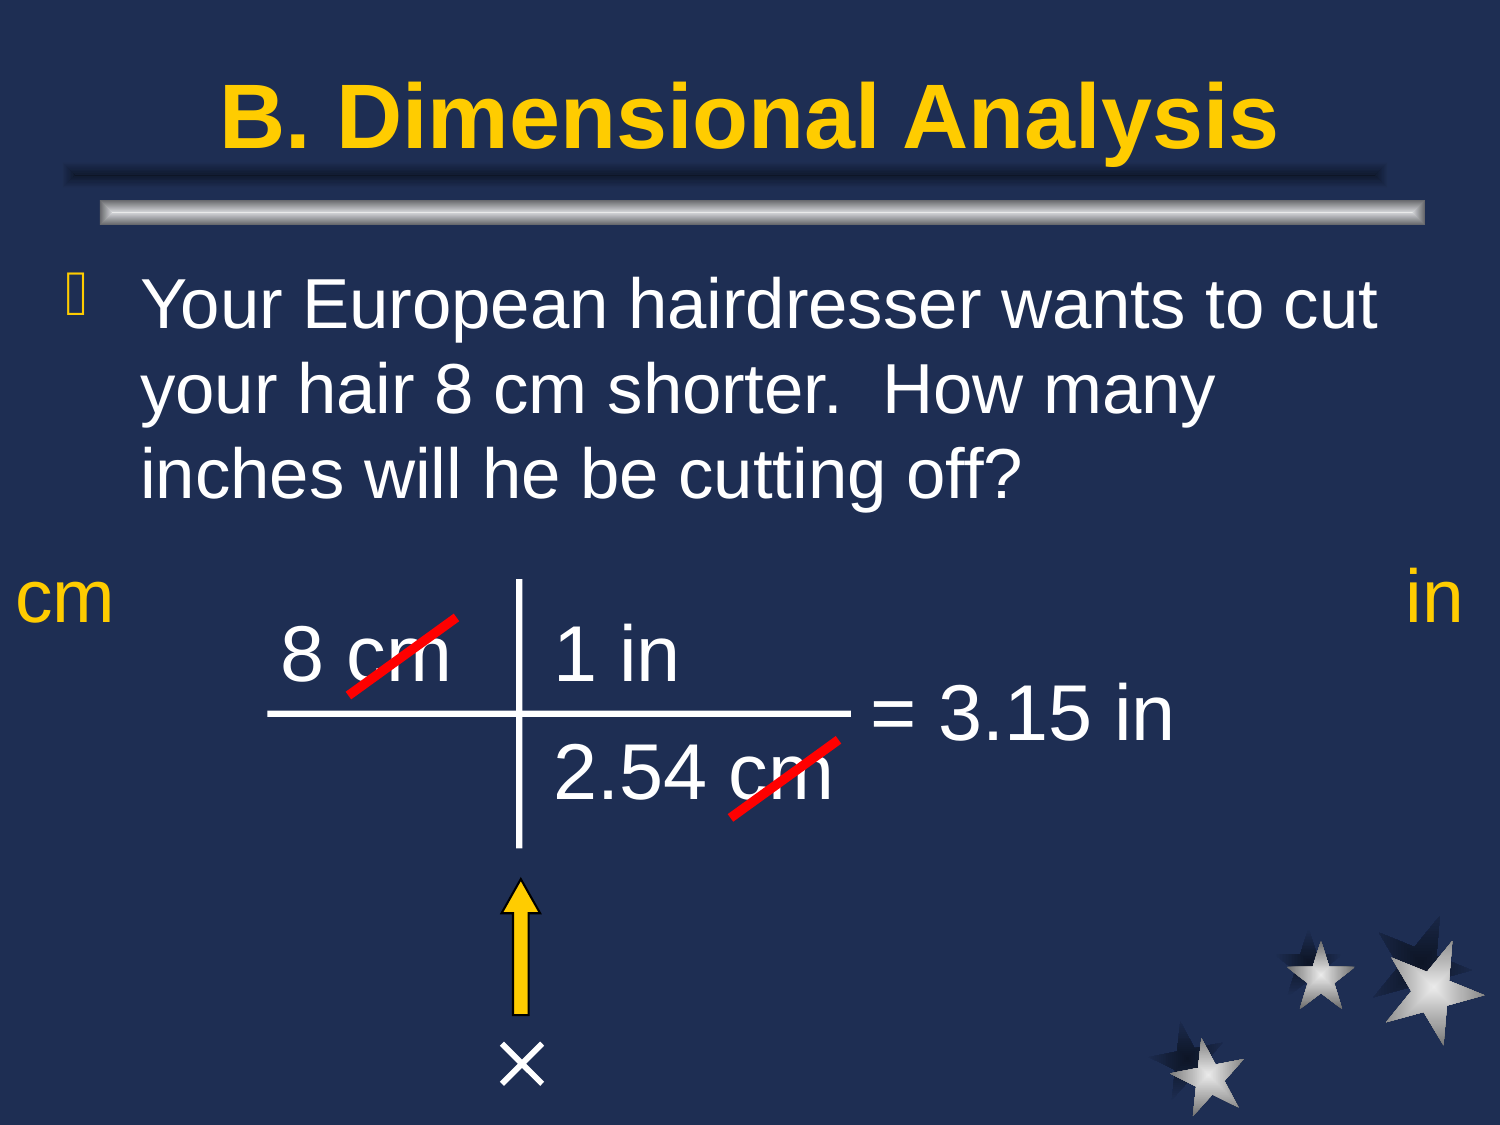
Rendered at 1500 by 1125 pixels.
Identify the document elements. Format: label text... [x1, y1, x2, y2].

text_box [348, 655, 839, 819]
title B. Dimensional Analysis [112, 37, 1388, 176]
text_box = 3.15 in [855, 655, 1220, 774]
list Your European hairdresser wants to cut your hair 8 cm shorter. How many inches will he be cutting off? [49, 249, 1451, 481]
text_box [478, 878, 560, 1125]
text_box 8 cm [266, 655, 343, 725]
text_box 1 in 2.54 cm [538, 655, 877, 860]
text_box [0, 540, 1480, 646]
